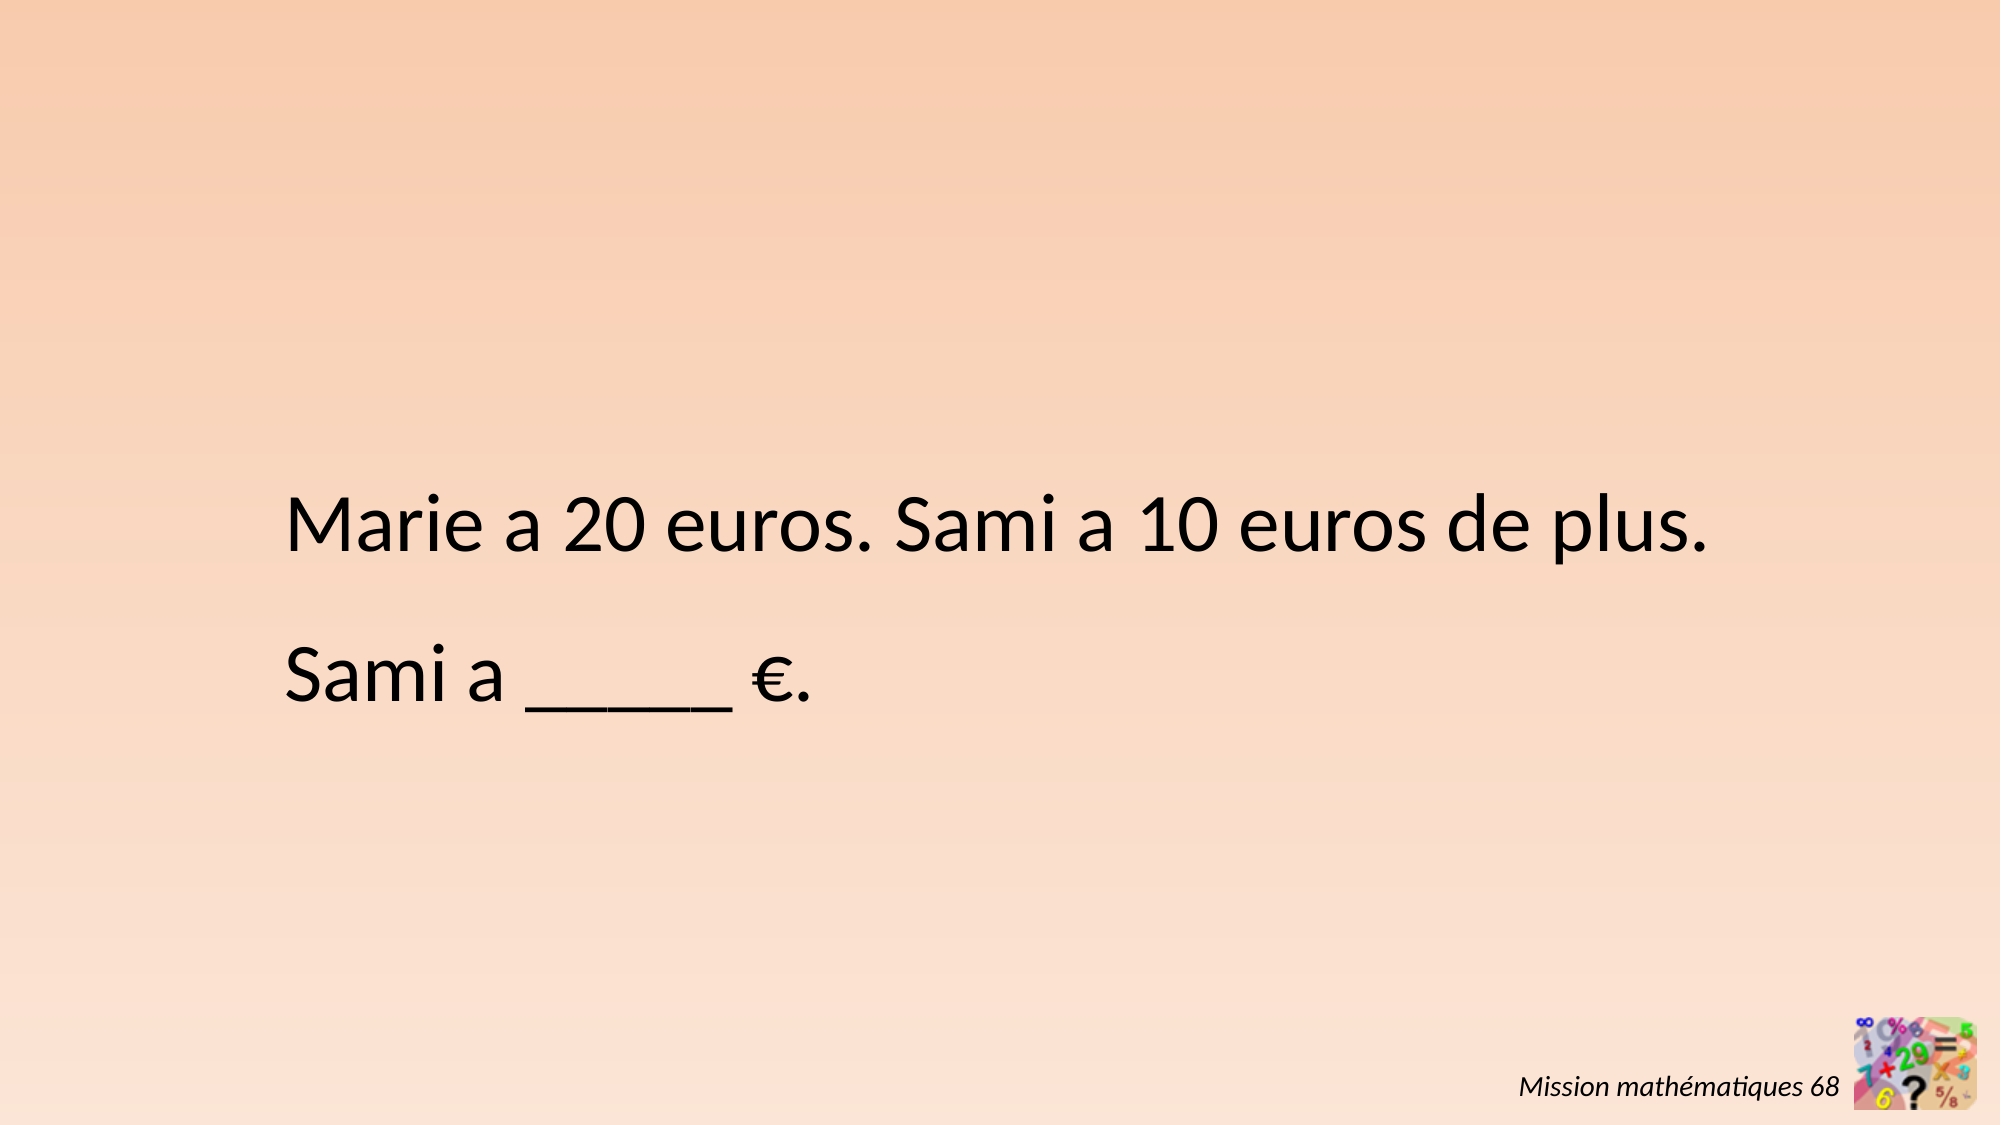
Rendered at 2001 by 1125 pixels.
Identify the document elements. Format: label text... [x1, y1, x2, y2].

text_box Mission mathématiques 68 [1501, 1059, 1854, 1110]
picture [1854, 1017, 1977, 1110]
text_box Marie a 20 euros. Sami a 10 euros de plus. Sami a _____ €. [269, 411, 1730, 726]
